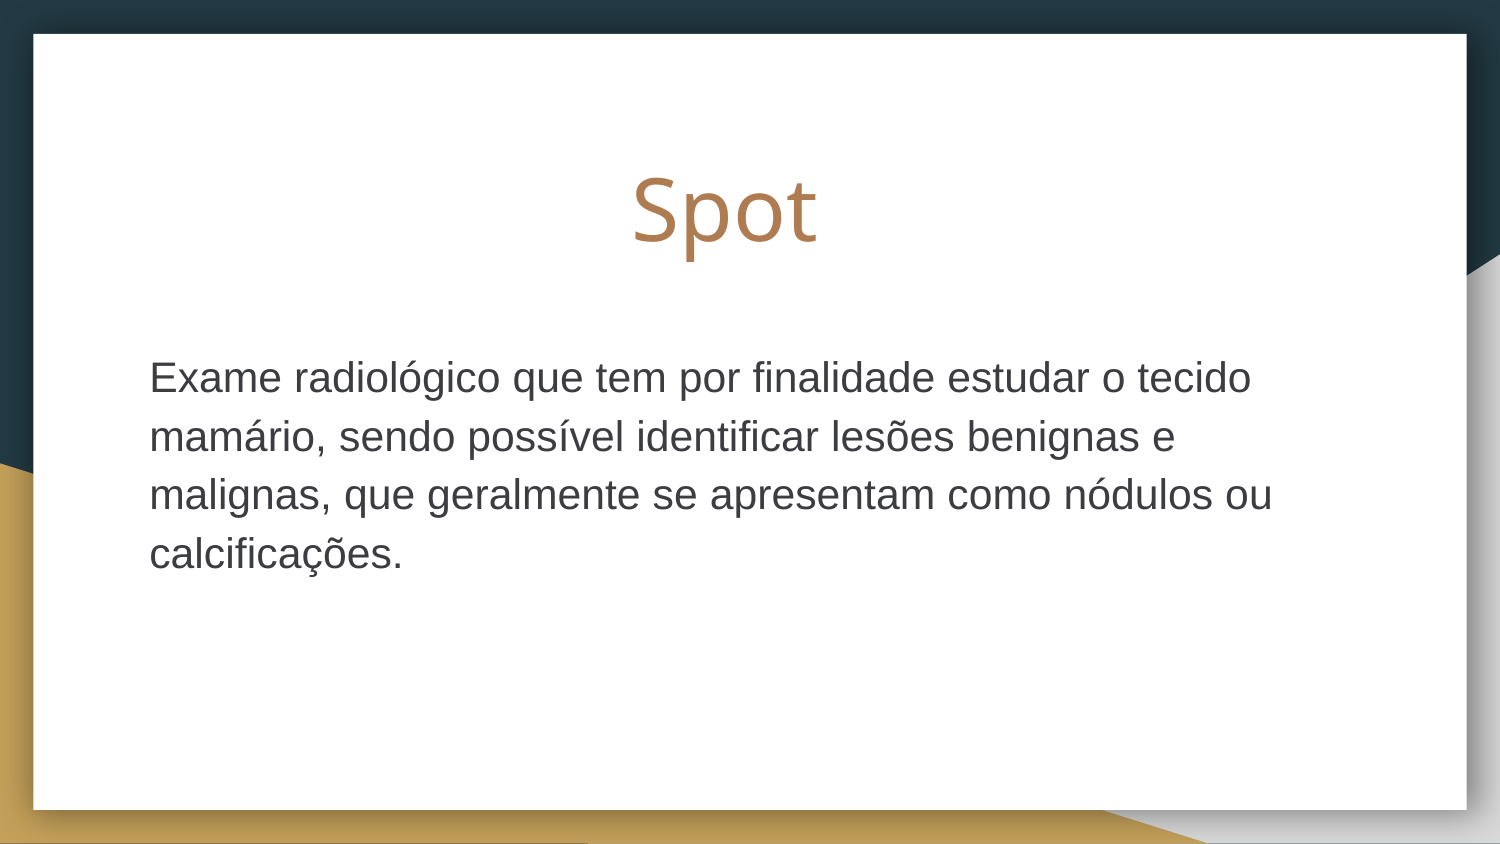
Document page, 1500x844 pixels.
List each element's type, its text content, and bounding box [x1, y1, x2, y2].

title Spot [134, 138, 1366, 296]
list Exame radiológico que tem por finalidade estudar o tecido mamário, sendo possível identificar lesões benignas e malignas, que geralmente se apresentam como nódulos ou calcificações. [134, 326, 1366, 729]
